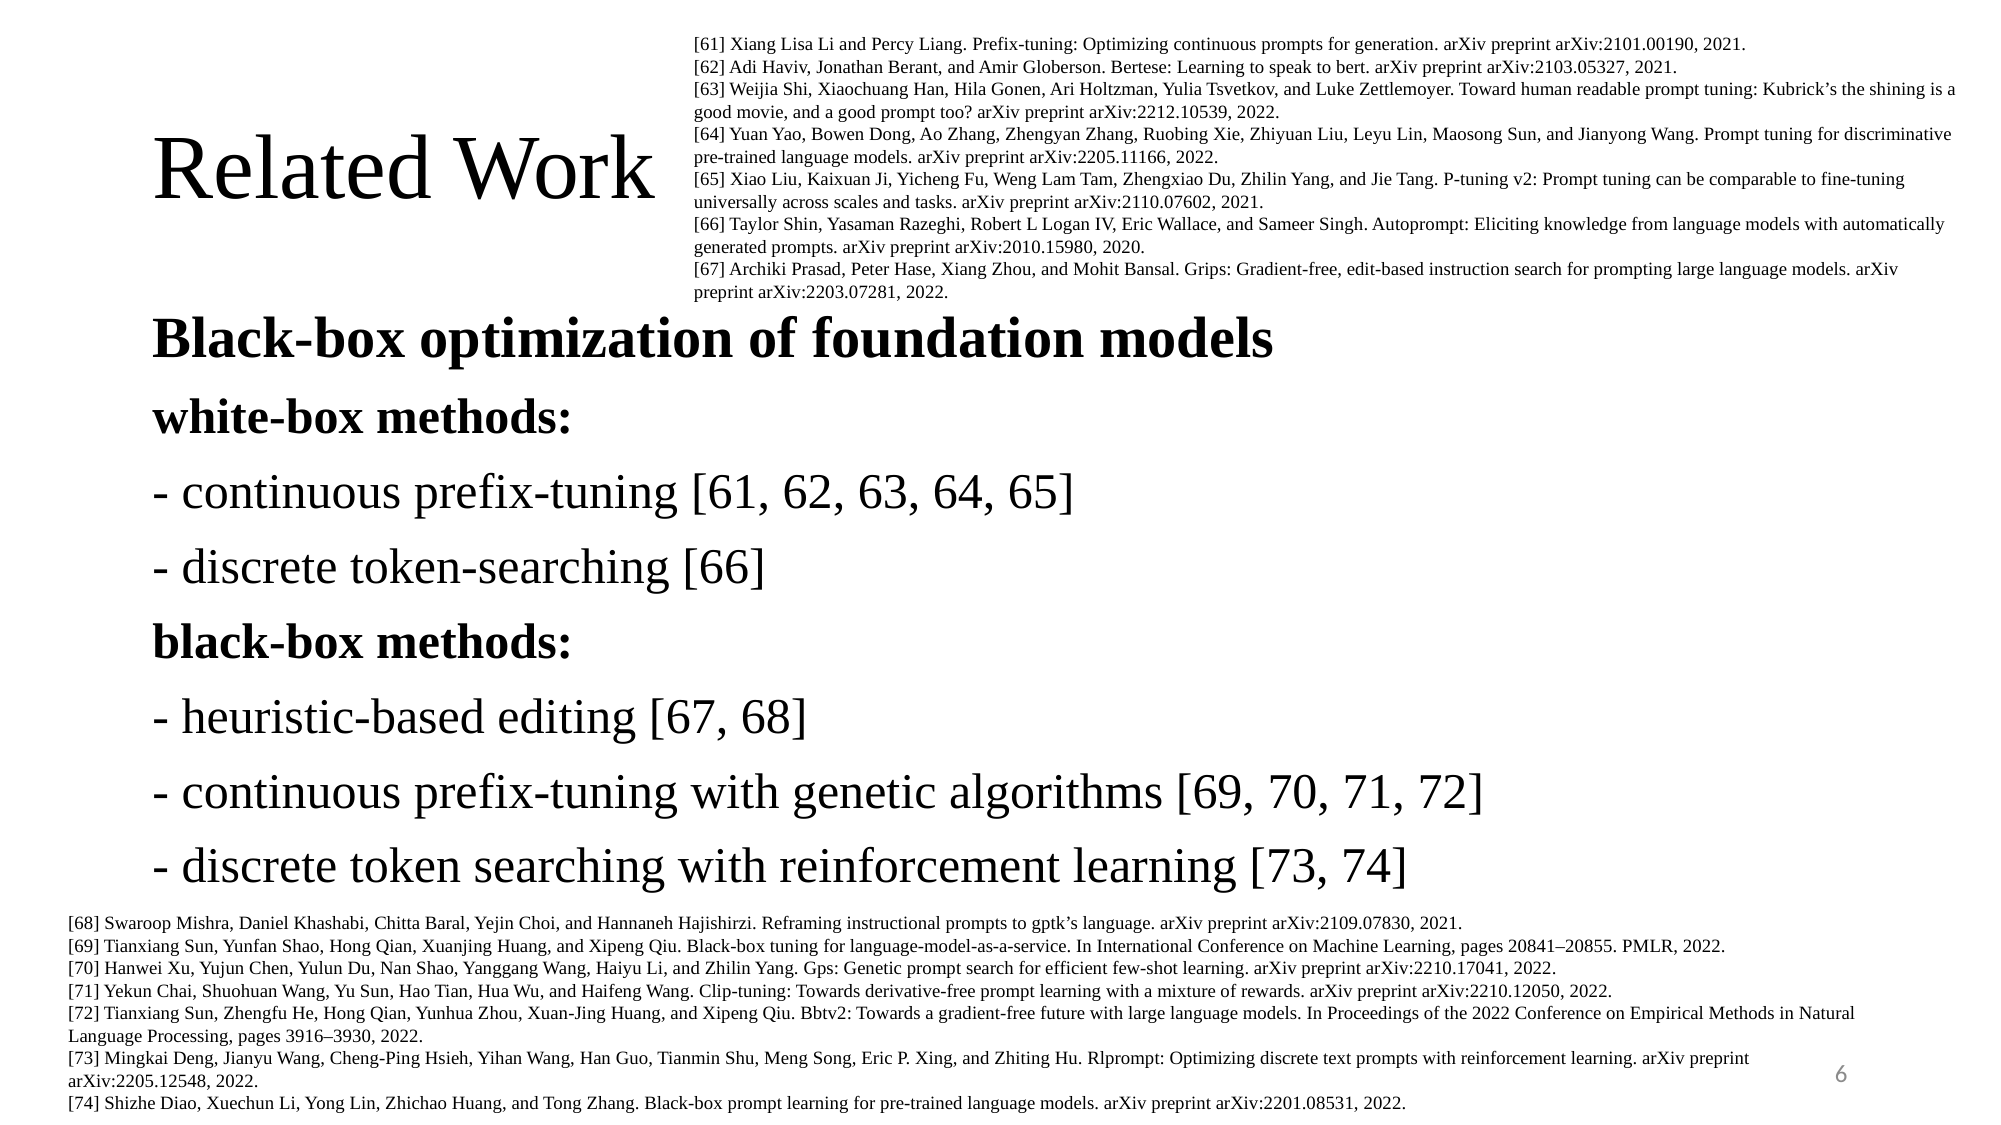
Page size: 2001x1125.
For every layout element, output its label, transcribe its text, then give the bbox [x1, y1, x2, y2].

slide_number 6 [1412, 1042, 1863, 1103]
text_box [61] Xiang Lisa Li and Percy Liang. Prefix-tuning: Optimizing continuous prompts for generation. arXiv preprint arXiv:2101.00190, 2021. [62] Adi Haviv, Jonathan Berant, and Amir Globerson. Bertese: Learning to speak to bert. arXiv preprint arXiv:2103.05327, 2021. [63] Weijia Shi, Xiaochuang Han, Hila Gonen, Ari Holtzman, Yulia Tsvetkov, and Luke Zettlemoyer. Toward human readable prompt tuning: Kubrick’s the shining is a good movie, and a good prompt too? arXiv preprint arXiv:2212.10539, 2022. [64] Yuan Yao, Bowen Dong, Ao Zhang, Zhengyan Zhang, Ruobing Xie, Zhiyuan Liu, Leyu Lin, Maosong Sun, and Jianyong Wang. Prompt tuning for discriminative pre-trained language models. arXiv preprint arXiv:2205.11166, 2022. [65] Xiao Liu, Kaixuan Ji, Yicheng Fu, Weng Lam Tam, Zhengxiao Du, Zhilin Yang, and Jie Tang. P-tuning v2: Prompt tuning can be comparable to fine-tuning universally across scales and tasks. arXiv preprint arXiv:2110.07602, 2021. [66] Taylor Shin, Yasaman Razeghi, Robert L Logan IV, Eric Wallace, and Sameer Singh. Autoprompt: Eliciting knowledge from language models with automatically generated prompts. arXiv preprint arXiv:2010.15980, 2020. [67] Archiki Prasad, Peter Hase, Xiang Zhou, and Mohit Bansal. Grips: Gradient-free, edit-based instruction search for prompting large language models. arXiv preprint arXiv:2203.07281, 2022. [679, 24, 1976, 310]
title Related Work [137, 59, 679, 278]
text_box [68] Swaroop Mishra, Daniel Khashabi, Chitta Baral, Yejin Choi, and Hannaneh Hajishirzi. Reframing instructional prompts to gptk’s language. arXiv preprint arXiv:2109.07830, 2021. [69] Tianxiang Sun, Yunfan Shao, Hong Qian, Xuanjing Huang, and Xipeng Qiu. Black-box tuning for language-model-as-a-service. In International Conference on Machine Learning, pages 20841–20855. PMLR, 2022. [70] Hanwei Xu, Yujun Chen, Yulun Du, Nan Shao, Yanggang Wang, Haiyu Li, and Zhilin Yang. Gps: Genetic prompt search for efficient few-shot learning. arXiv preprint arXiv:2210.17041, 2022. [71] Yekun Chai, Shuohuan Wang, Yu Sun, Hao Tian, Hua Wu, and Haifeng Wang. Clip-tuning: Towards derivative-free prompt learning with a mixture of rewards. arXiv preprint arXiv:2210.12050, 2022. [72] Tianxiang Sun, Zhengfu He, Hong Qian, Yunhua Zhou, Xuan-Jing Huang, and Xipeng Qiu. Bbtv2: Towards a gradient-free future with large language models. In Proceedings of the 2022 Conference on Empirical Methods in Natural Language Processing, pages 3916–3930, 2022. [73] Mingkai Deng, Jianyu Wang, Cheng-Ping Hsieh, Yihan Wang, Han Guo, Tianmin Shu, Meng Song, Eric P. Xing, and Zhiting Hu. Rlprompt: Optimizing discrete text prompts with reinforcement learning. arXiv preprint arXiv:2205.12548, 2022. [74] Shizhe Diao, Xuechun Li, Yong Lin, Zhichao Huang, and Tong Zhang. Black-box prompt learning for pre-trained language models. arXiv preprint arXiv:2201.08531, 2022. [53, 903, 1892, 1121]
list Black-box optimization of foundation models white-box methods: - continuous prefix-tuning [61, 62, 63, 64, 65] - discrete token-searching [66] black-box methods: - heuristic-based editing [67, 68] - continuous prefix-tuning with genetic algorithms [69, 70, 71, 72] - discrete token searching with reinforcement learning [73, 74] [137, 299, 1863, 903]
